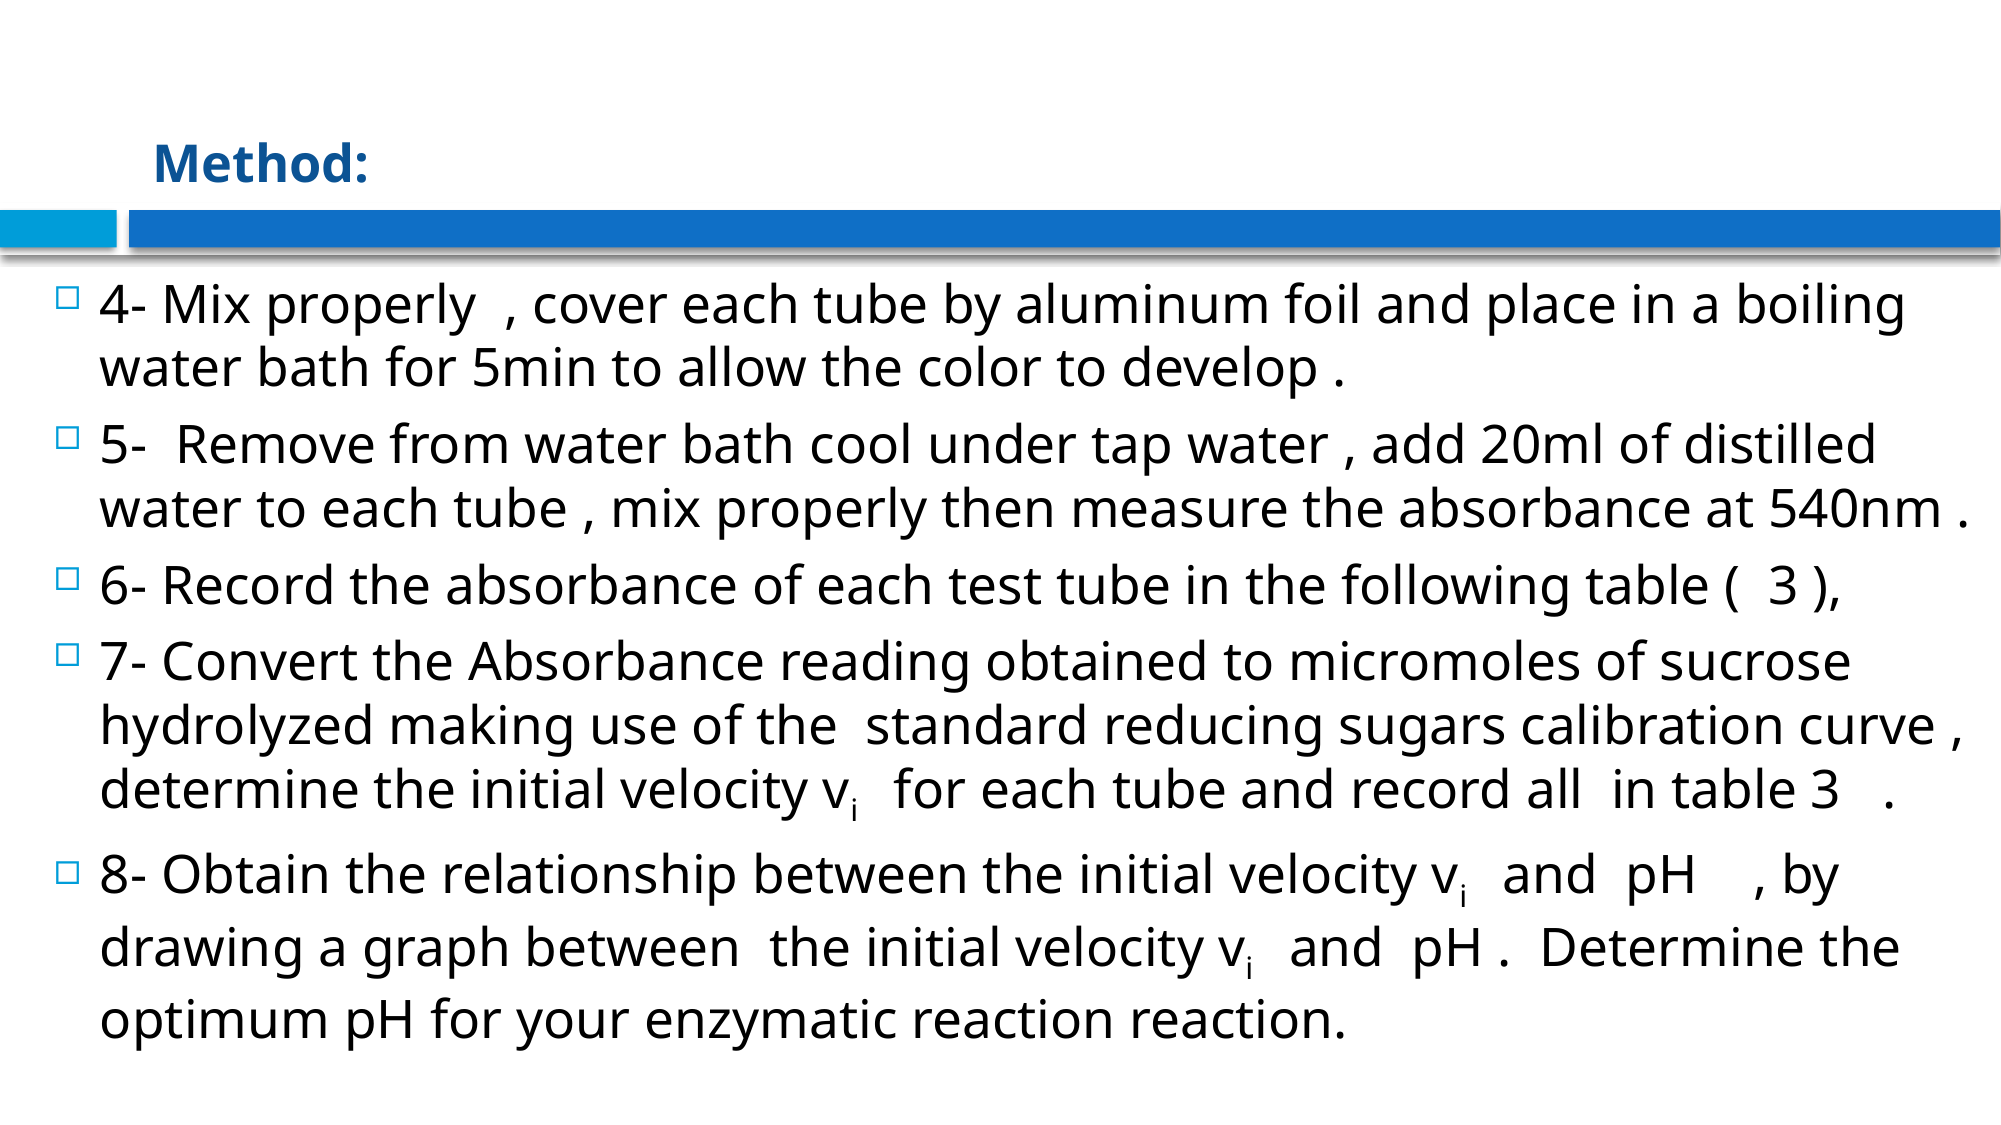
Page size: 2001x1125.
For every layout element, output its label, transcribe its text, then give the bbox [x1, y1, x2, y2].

title Method: [137, 59, 606, 262]
list 4- Mix properly , cover each tube by aluminum foil and place in a boiling water bath for 5min to allow the color to develop . 5- Remove from water bath cool under tap water , add 20ml of distilled water to each tube , mix properly then measure the absorbance at 540nm . 6- Record the absorbance of each test tube in the following table ( 3 ), 7- Convert the Absorbance reading obtained to micromoles of sucrose hydrolyzed making use of the standard reducing sugars calibration curve , determine the initial velocity vi for each tube and record all in table 3 . 8- Obtain the relationship between the initial velocity vi and pH , by drawing a graph between the initial velocity vi and pH . Determine the optimum pH for your enzymatic reaction reaction. [38, 262, 2000, 1125]
